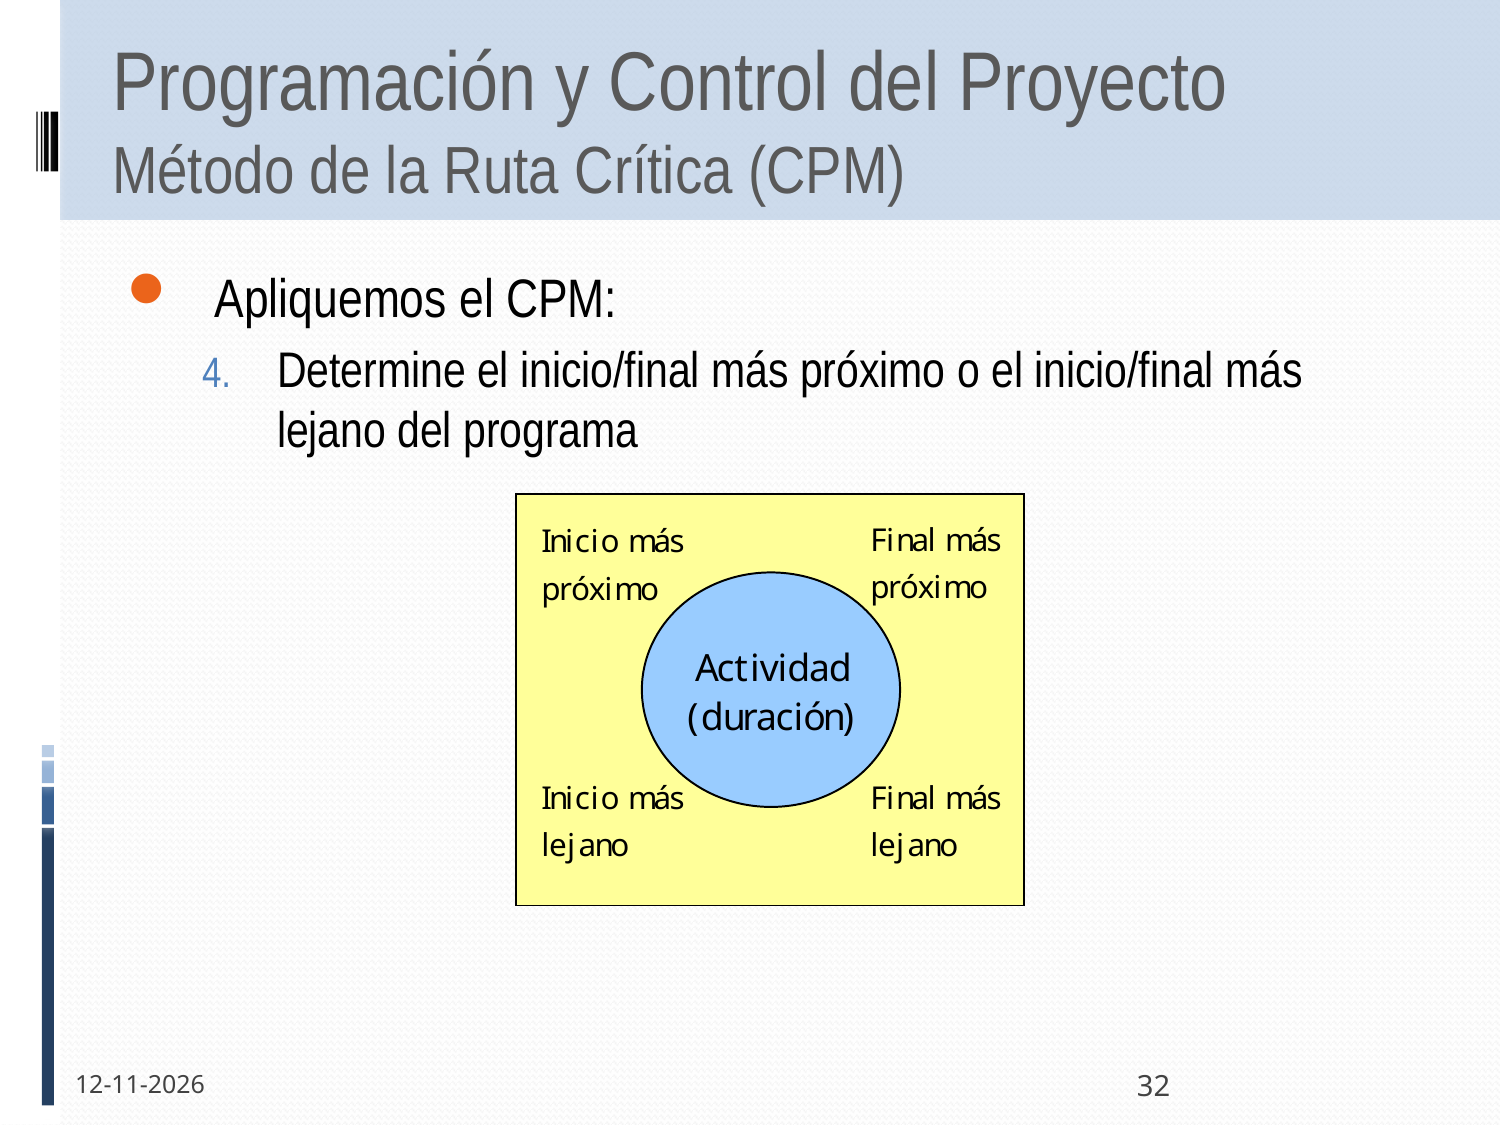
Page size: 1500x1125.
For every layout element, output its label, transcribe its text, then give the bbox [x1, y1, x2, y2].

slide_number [75, 1042, 243, 1103]
slide_number 32 [1045, 1046, 1171, 1107]
title Programación y Control del Proyecto Método de la Ruta Crítica (CPM) [111, 18, 1436, 207]
picture [513, 491, 1027, 908]
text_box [507, 493, 1032, 919]
list Apliquemos el CPM: Determine el inicio/final más próximo o el inicio/final más lejano del programa [111, 255, 1436, 1038]
